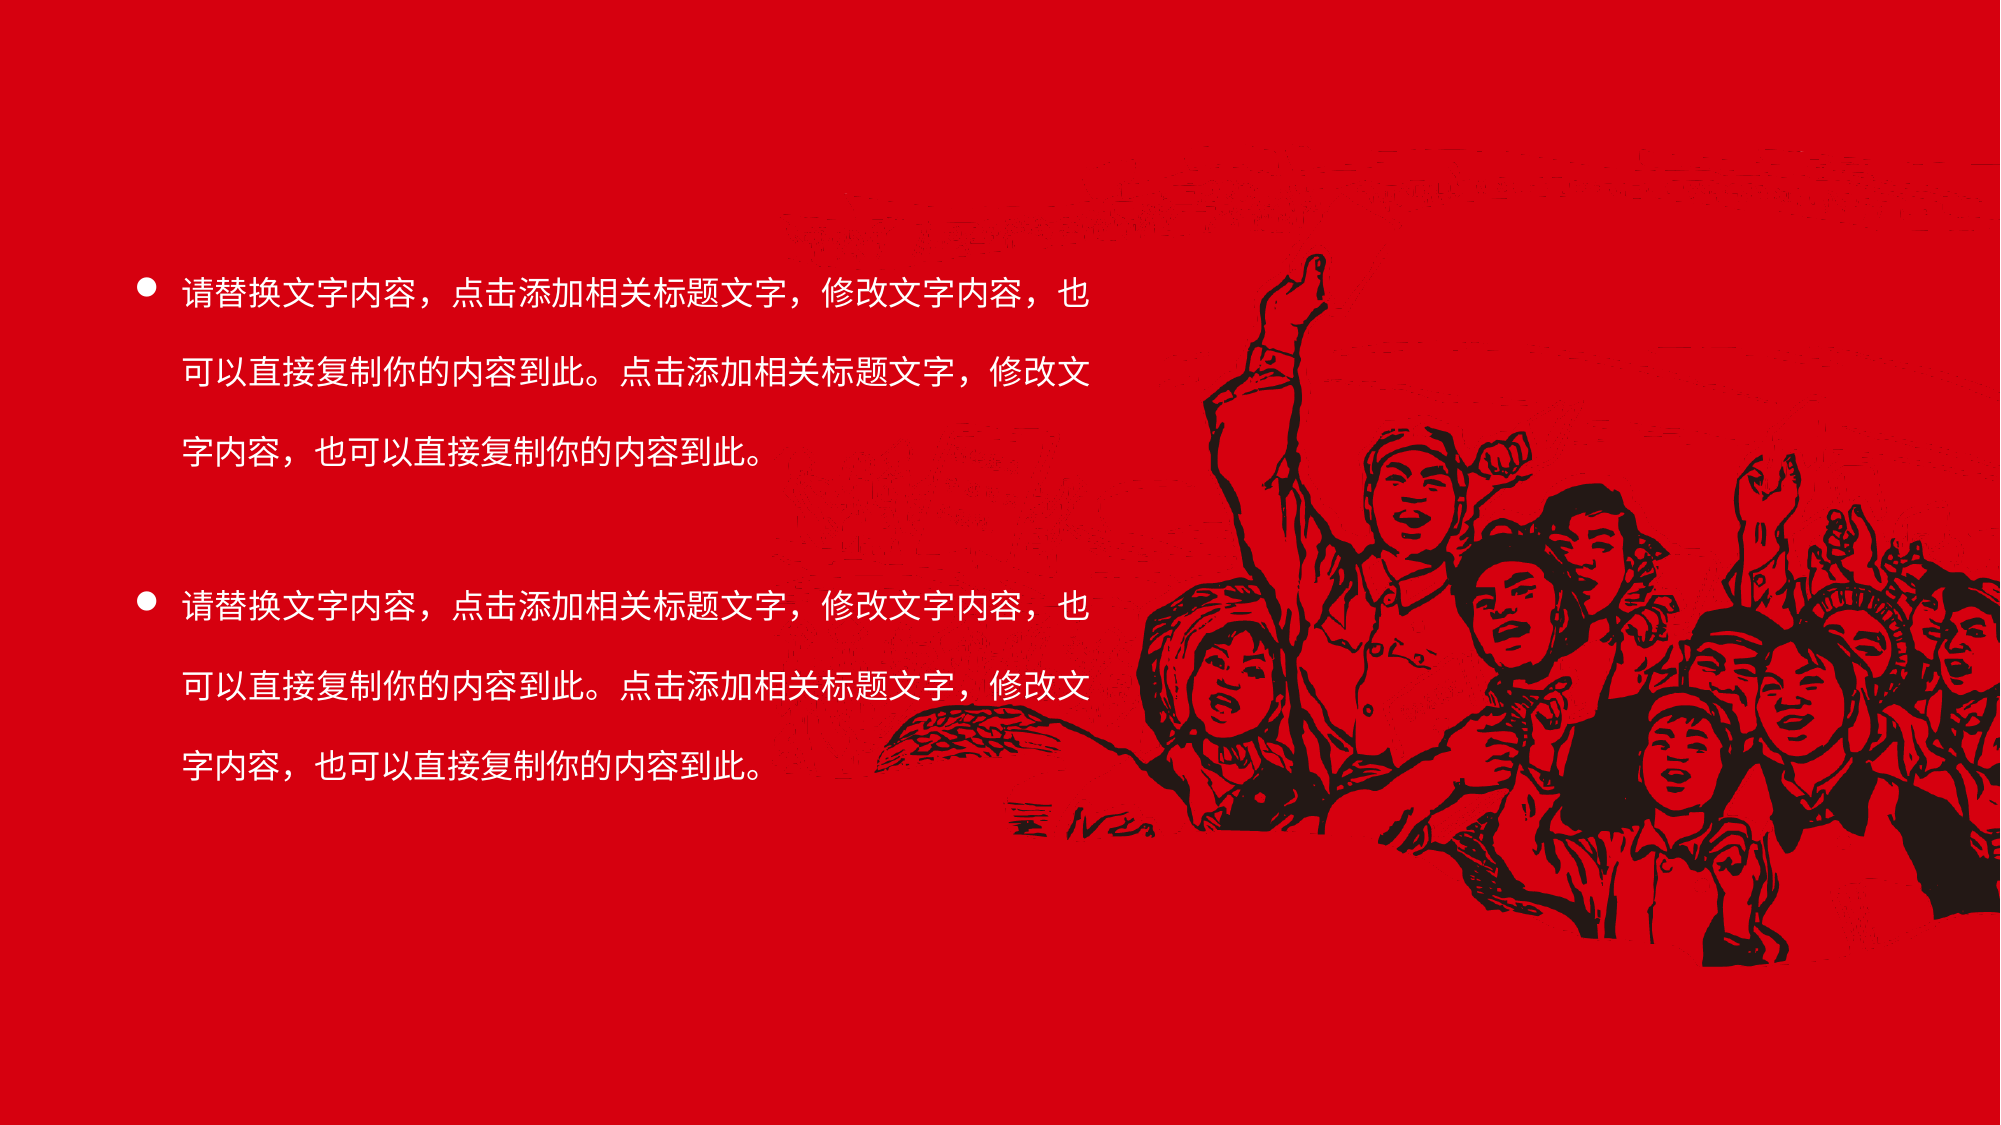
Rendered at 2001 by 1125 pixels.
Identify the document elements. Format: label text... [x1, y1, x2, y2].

text_box 请替换文字内容，点击添加相关标题文字，修改文字内容，也可以直接复制你的内容到此。点击添加相关标题文字，修改文字内容，也可以直接复制你的内容到此。 [134, 231, 769, 472]
text_box 请替换文字内容，点击添加相关标题文字，修改文字内容，也可以直接复制你的内容到此。点击添加相关标题文字，修改文字内容，也可以直接复制你的内容到此。 [134, 545, 769, 786]
picture [769, 144, 2000, 1074]
